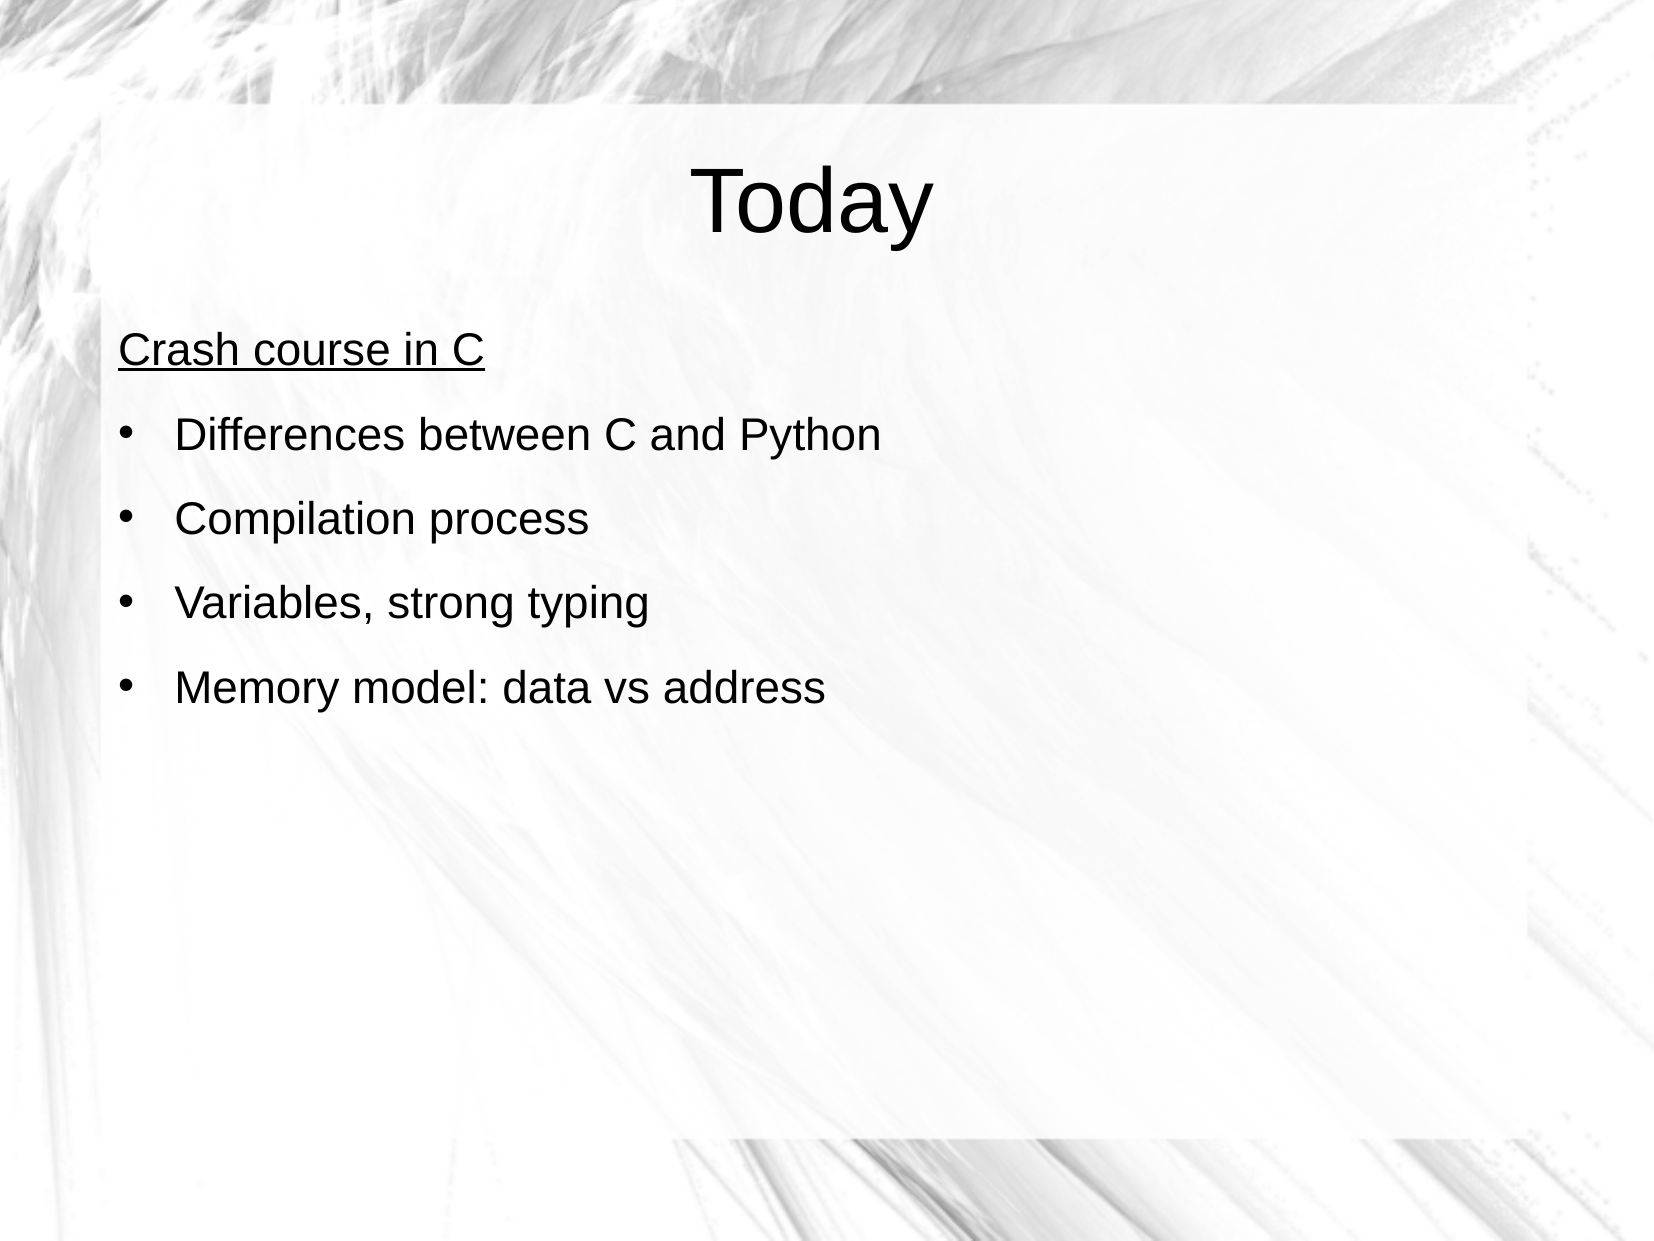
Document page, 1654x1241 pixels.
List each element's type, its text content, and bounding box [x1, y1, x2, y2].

title Today [118, 112, 1506, 281]
picture [0, 0, 1654, 1241]
list Crash course in C Differences between C and Python Compilation process Variables, strong typing Memory model: data vs address [118, 319, 1571, 1102]
